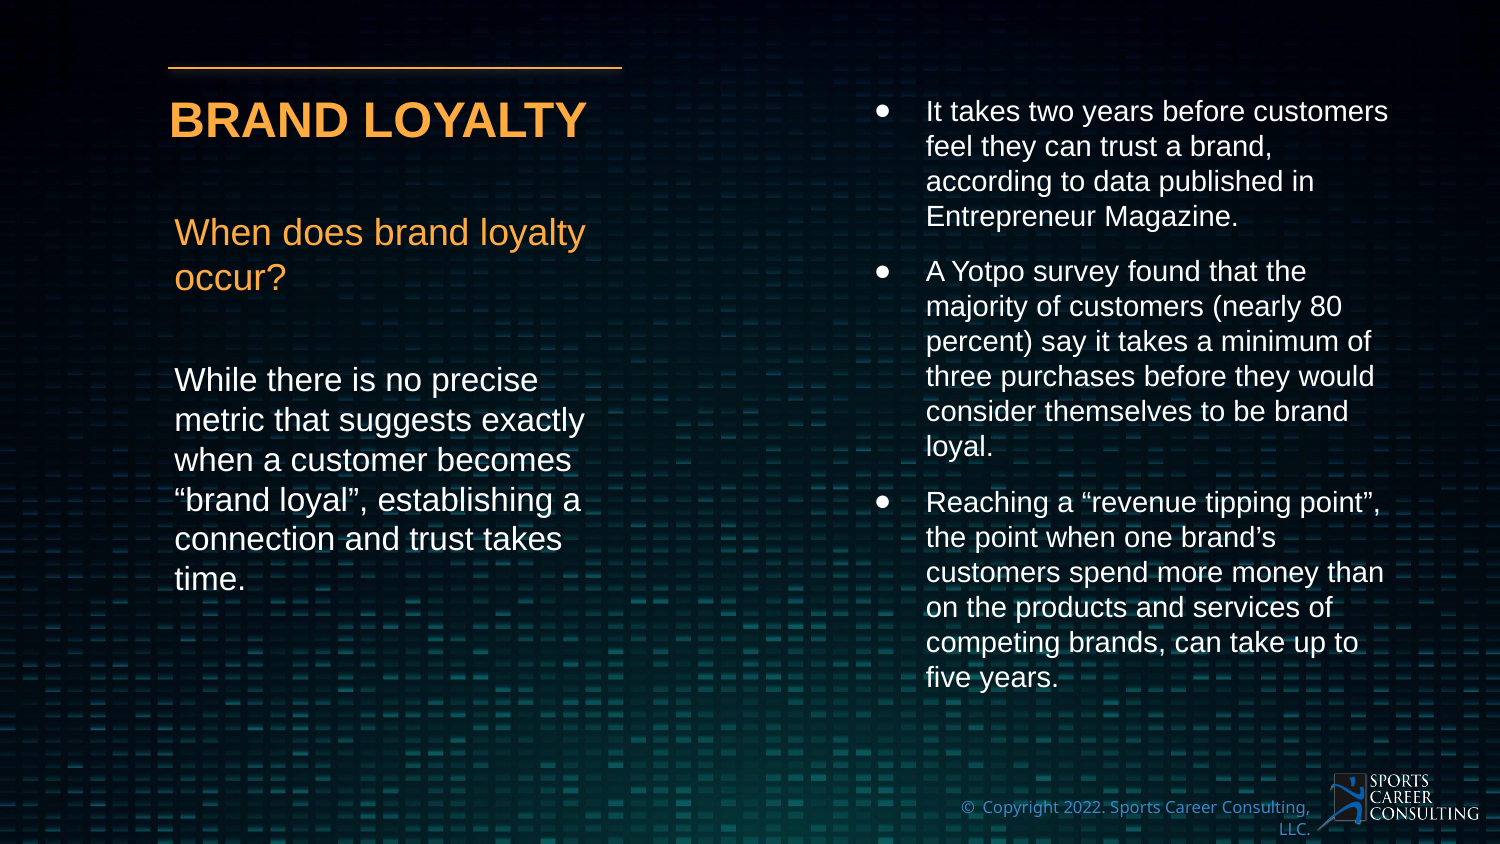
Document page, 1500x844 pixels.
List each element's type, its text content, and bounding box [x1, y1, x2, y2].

picture [0, 0, 1500, 844]
list It takes two years before customers feel they can trust a brand, according to data published in Entrepreneur Magazine. A Yotpo survey found that the majority of customers (nearly 80 percent) say it takes a minimum of three purchases before they would consider themselves to be brand loyal. Reaching a “revenue tipping point”, the point when one brand’s customers spend more money than on the products and services of competing brands, can take up to five years. [835, 21, 1405, 567]
text_box © Copyright 2022. Sports Career Consulting, LLC. [914, 769, 1326, 844]
title BRAND LOYALTY [153, 72, 683, 228]
subtitle When does brand loyalty occur? [159, 228, 631, 396]
text_box While there is no precise metric that suggests exactly when a customer becomes “brand loyal”, establishing a connection and trust takes time. [159, 342, 622, 613]
